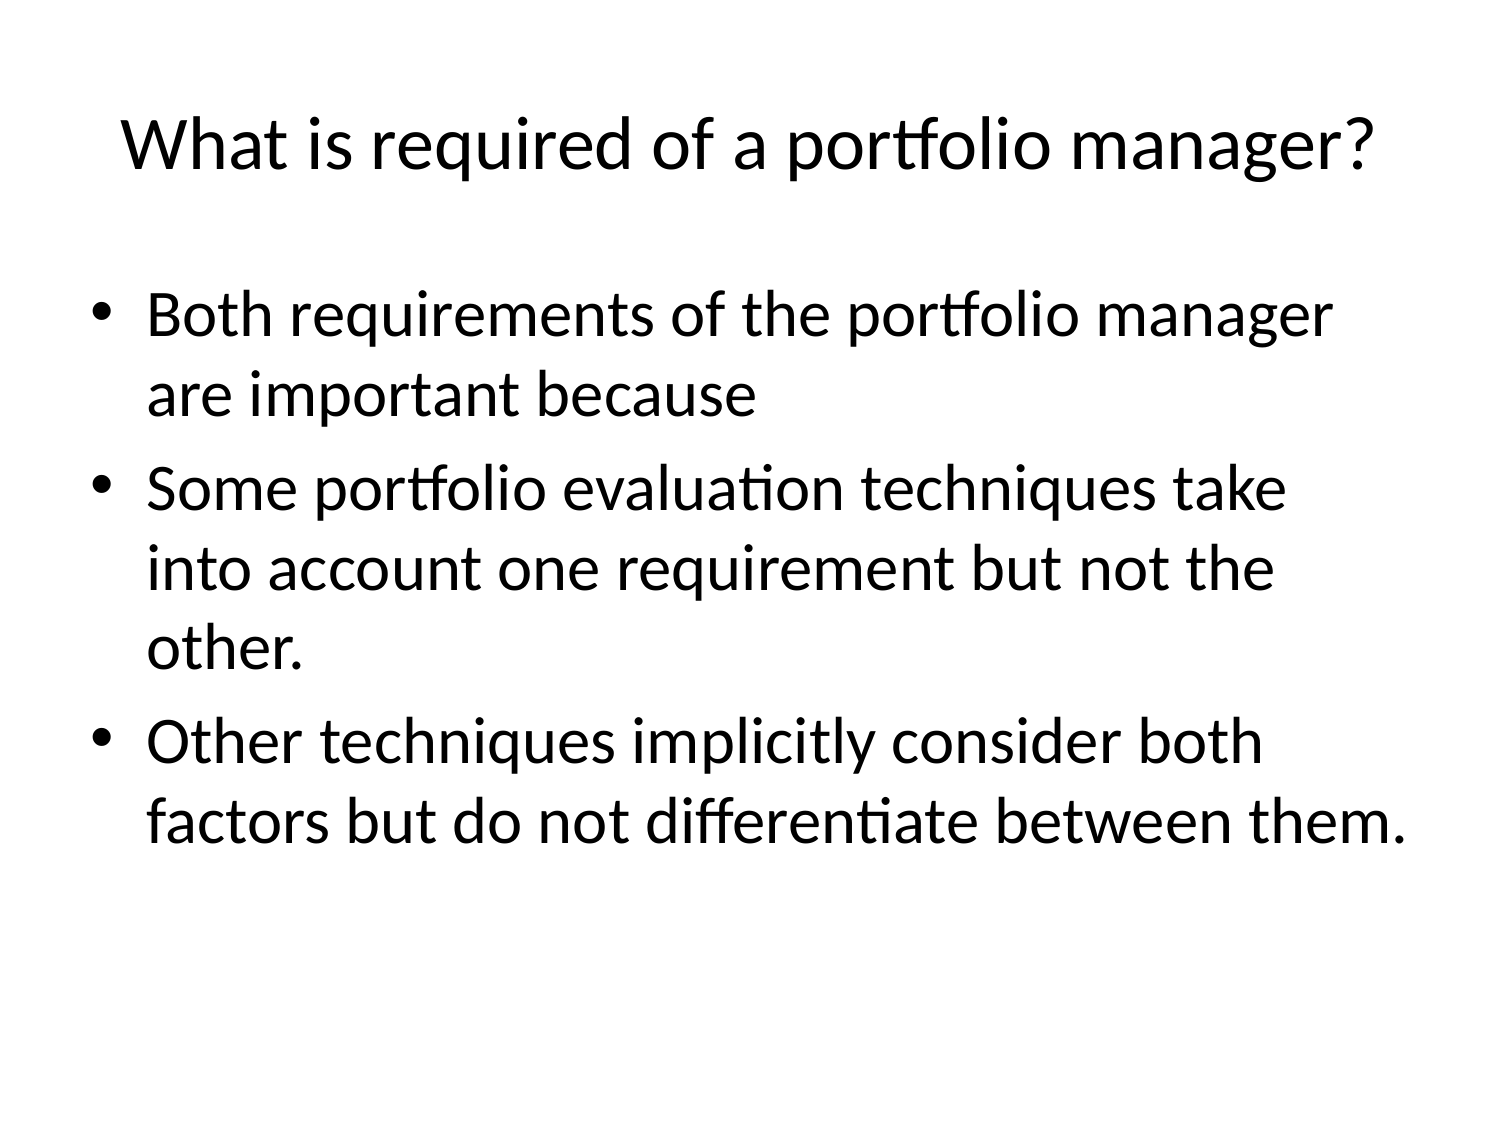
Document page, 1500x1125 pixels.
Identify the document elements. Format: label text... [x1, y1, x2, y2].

title What is required of a portfolio manager? [75, 45, 1425, 233]
list Both requirements of the portfolio manager are important because Some portfolio evaluation techniques take into account one requirement but not the other. Other techniques implicitly consider both factors but do not differentiate between them. [75, 262, 1425, 1005]
